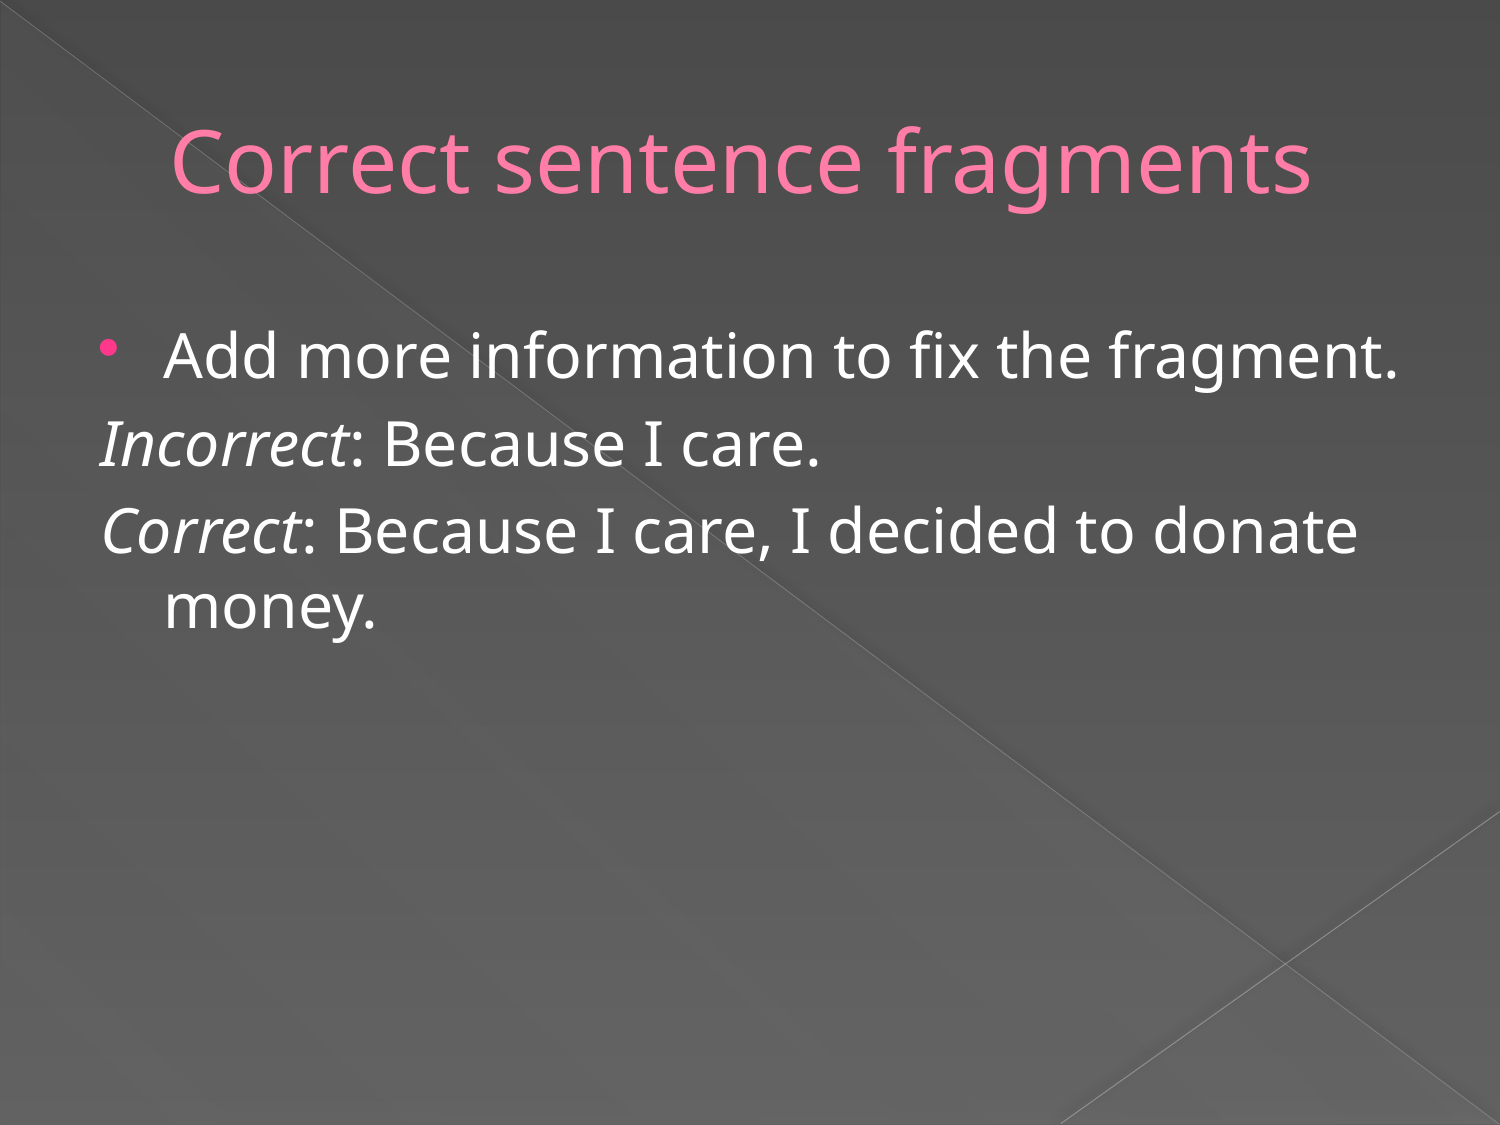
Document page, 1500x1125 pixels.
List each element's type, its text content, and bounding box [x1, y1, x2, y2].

title Correct sentence fragments [75, 43, 1425, 274]
list Add more information to fix the fragment. Incorrect: Because I care. Correct: Because I care, I decided to donate money. [75, 308, 1425, 1059]
